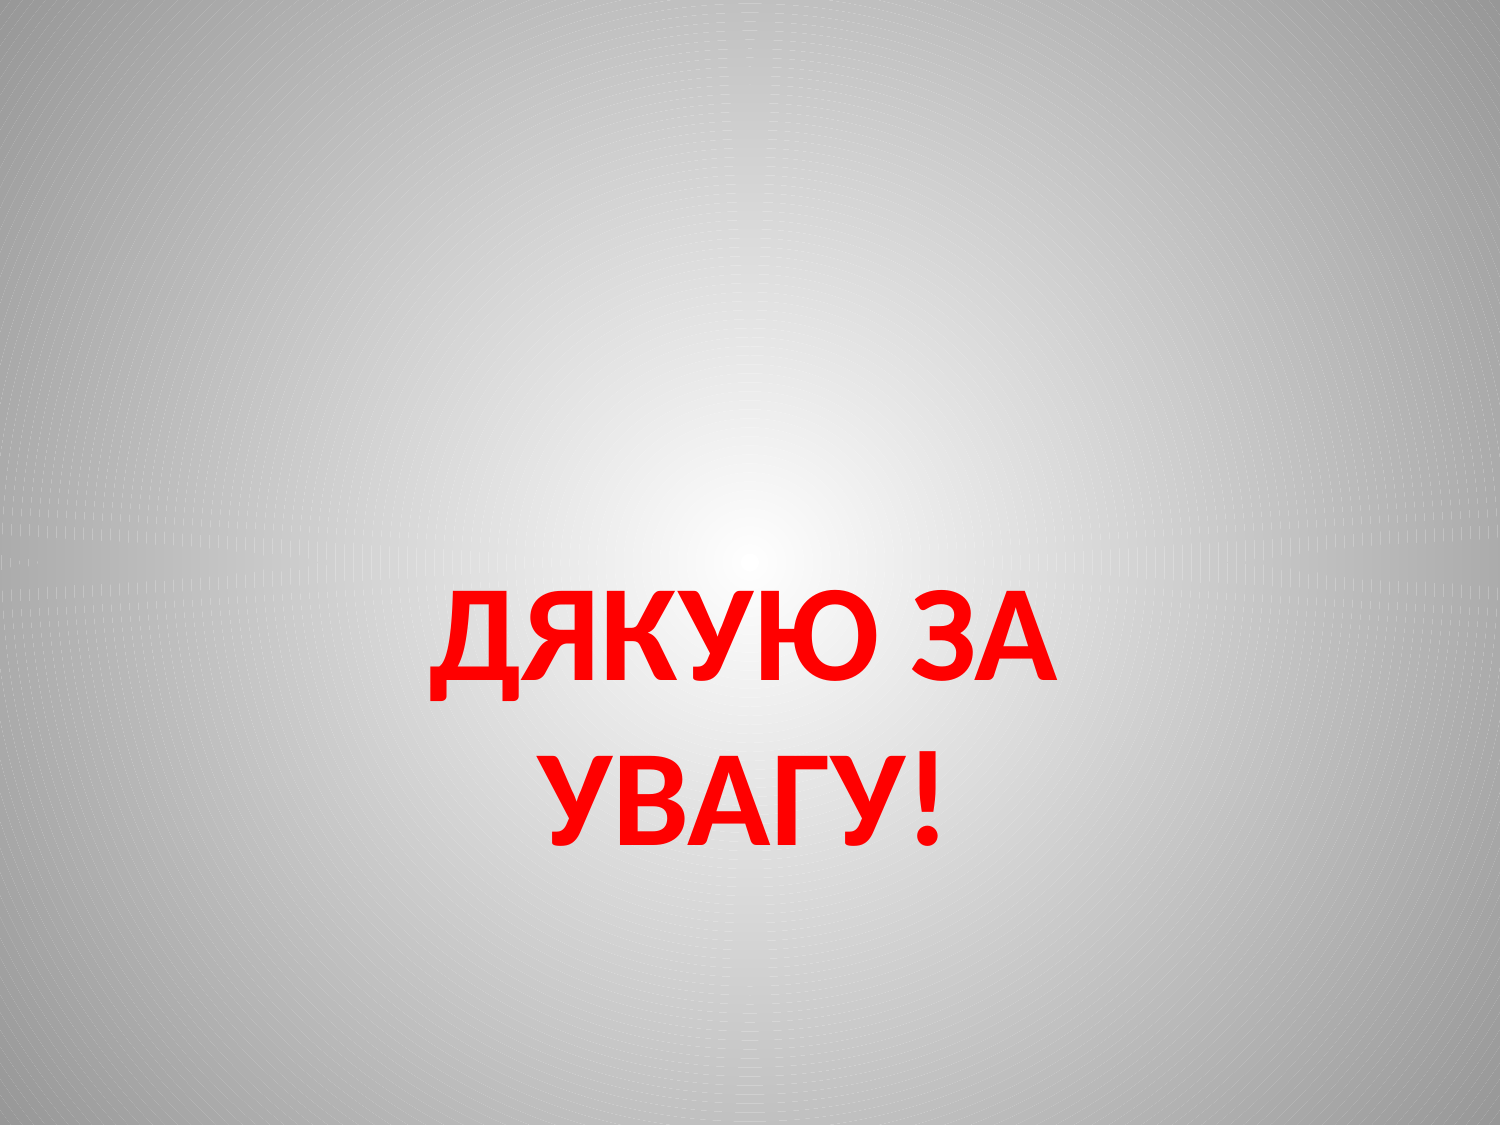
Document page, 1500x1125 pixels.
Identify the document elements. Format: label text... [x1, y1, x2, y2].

title ДЯКУЮ ЗА УВАГУ! [294, 787, 1194, 881]
